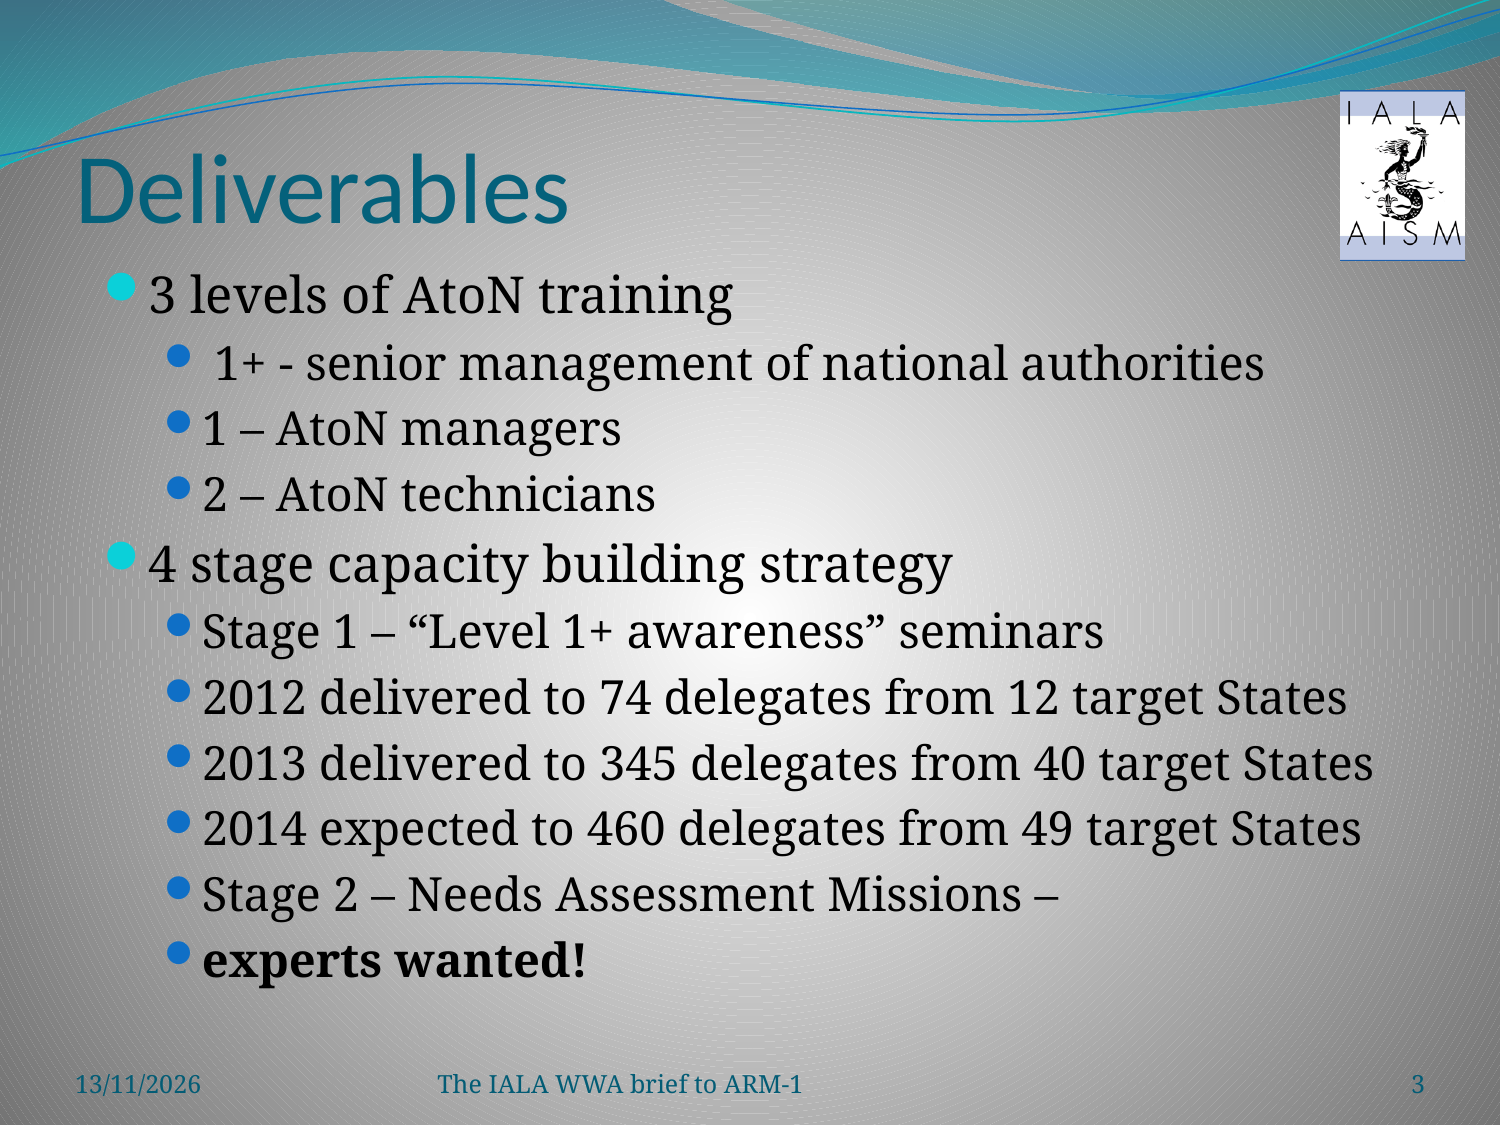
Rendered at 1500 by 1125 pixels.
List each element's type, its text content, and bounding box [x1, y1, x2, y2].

list 3 levels of AtoN training 1+ - senior management of national authorities 1 – AtoN managers 2 – AtoN technicians 4 stage capacity building strategy Stage 1 – “Level 1+ awareness” seminars 2012 delivered to 74 delegates from 12 target States 2013 delivered to 345 delegates from 40 target States 2014 expected to 460 delegates from 49 target States Stage 2 – Needs Assessment Missions – experts wanted! [88, 255, 1408, 1036]
title Deliverables [75, 115, 1425, 244]
slide_number 3 [1299, 1042, 1425, 1103]
picture [1340, 90, 1465, 261]
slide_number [75, 1042, 425, 1103]
footer The IALA WWA brief to ARM-1 [437, 1042, 988, 1103]
